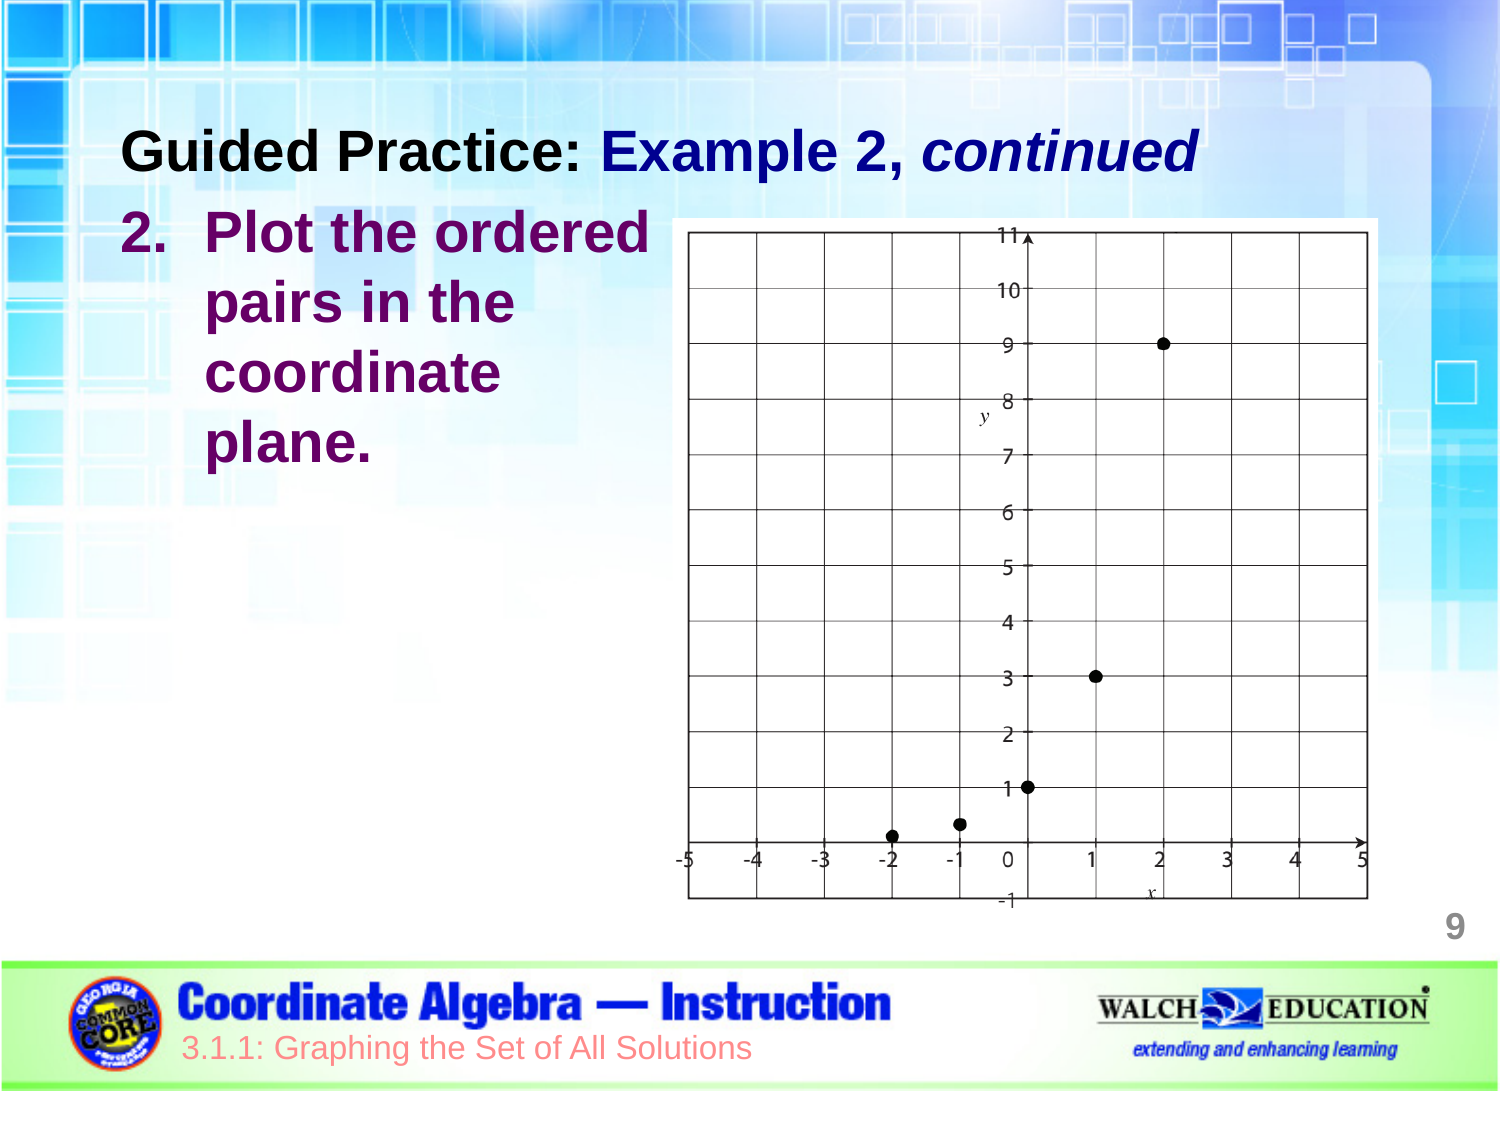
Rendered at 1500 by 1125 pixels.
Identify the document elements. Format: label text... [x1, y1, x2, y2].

footer 3.1.1: Graphing the Set of All Solutions [166, 1024, 1080, 1069]
picture [1, 0, 1500, 1091]
subtitle Guided Practice: Example 2, continued Plot the ordered pairs in the coordinate plane. [105, 105, 1423, 925]
slide_number 9 [1361, 901, 1481, 949]
